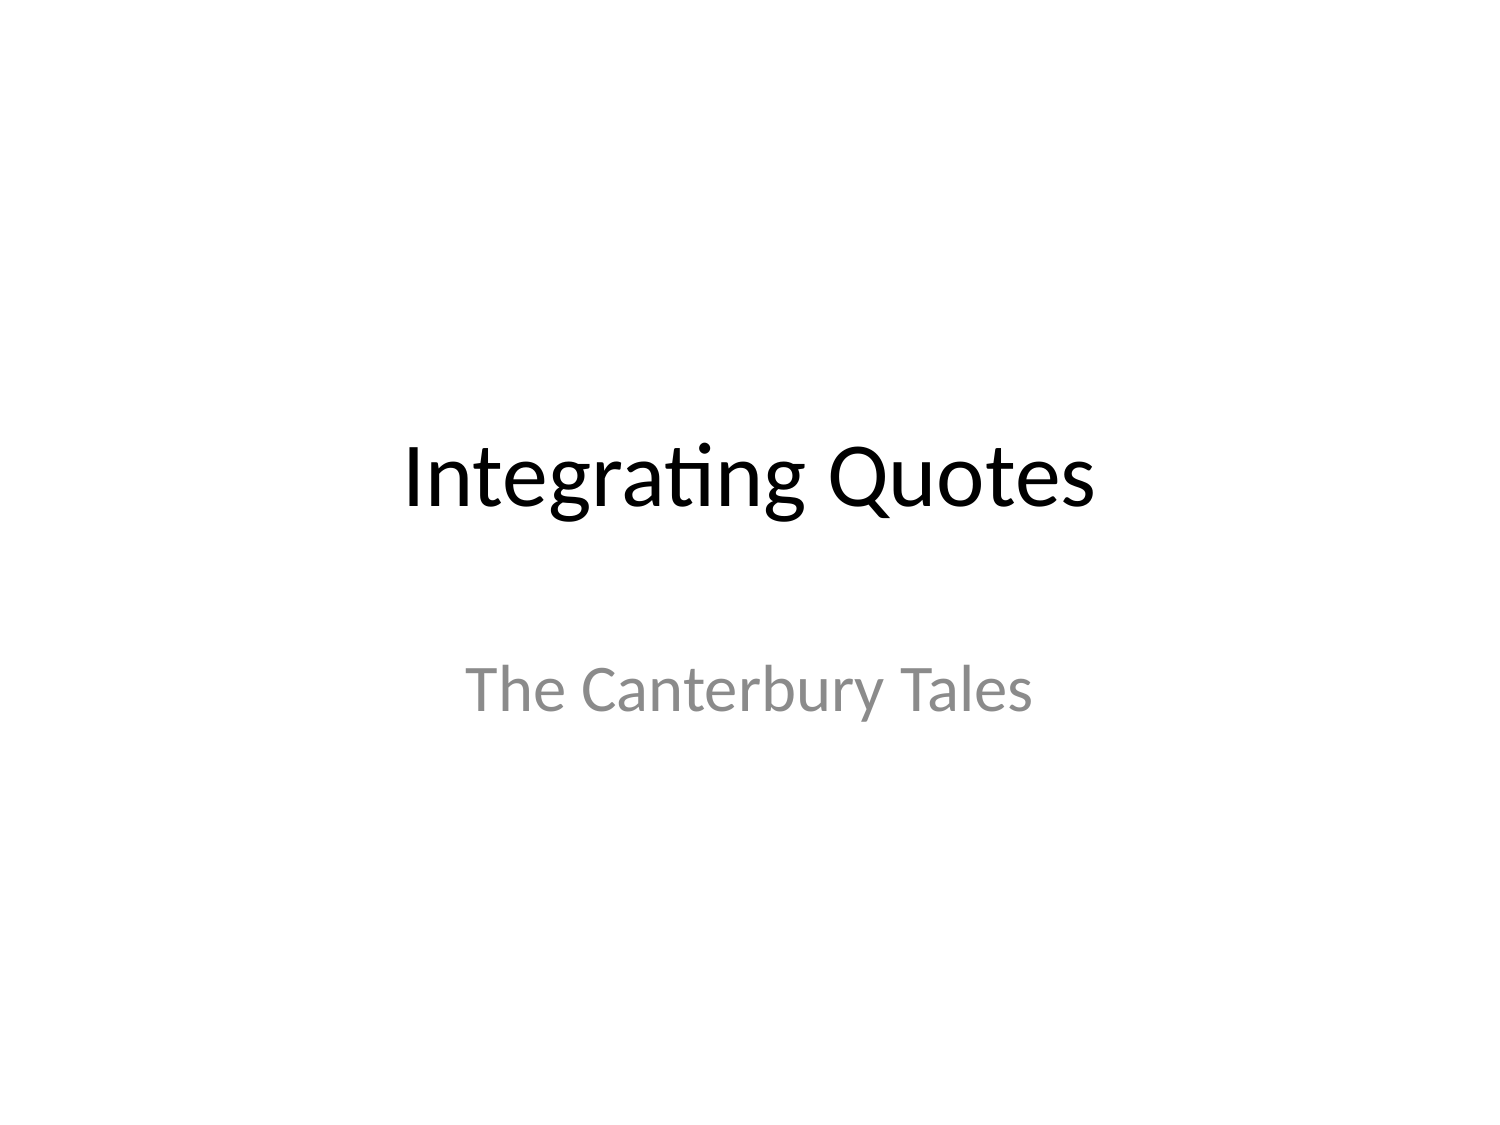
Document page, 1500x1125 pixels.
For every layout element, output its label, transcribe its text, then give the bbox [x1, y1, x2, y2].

title Integrating Quotes [112, 349, 1388, 591]
subtitle The Canterbury Tales [225, 637, 1275, 925]
